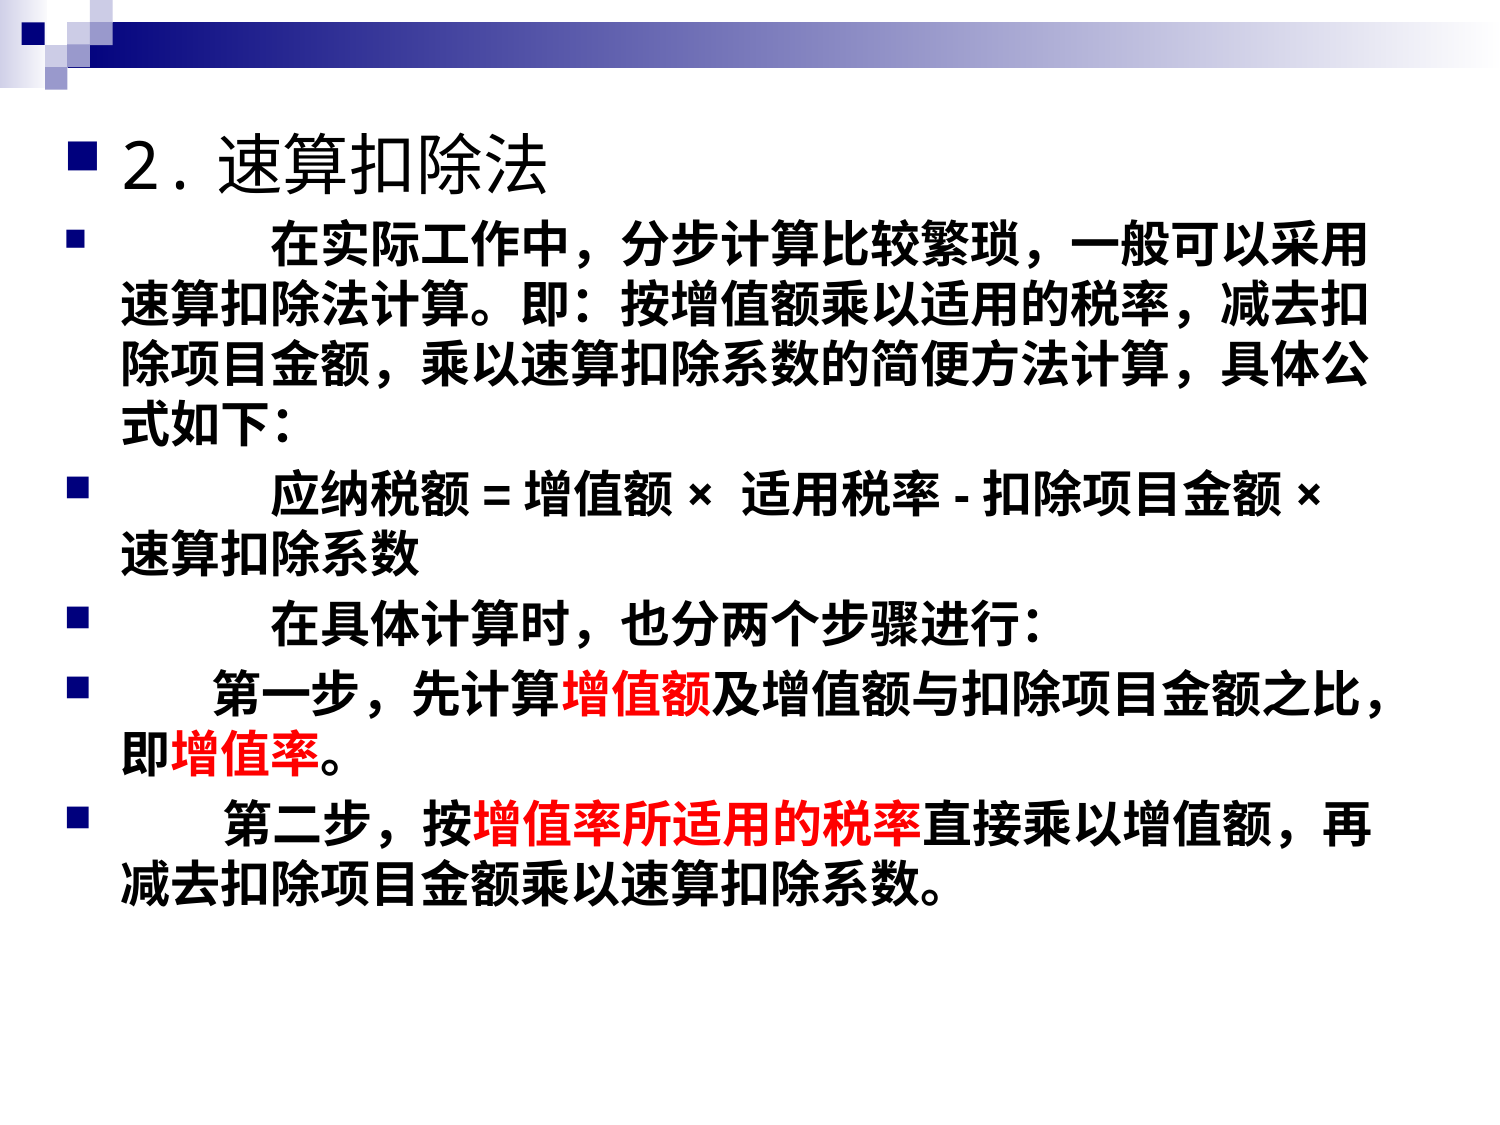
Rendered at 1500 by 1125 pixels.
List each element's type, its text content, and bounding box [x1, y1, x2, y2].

text_box 第二节 土地增值税应纳税额的计算 [199, 54, 1338, 140]
list 2.速算扣除法 在实际工作中，分步计算比较繁琐，一般可以采用速算扣除法计算。即：按增值额乘以适用的税率，减去扣除项目金额，乘以速算扣除系数的简便方法计算，具体公式如下： 应纳税额=增值额× 适用税率-扣除项目金额× 速算扣除系数 在具体计算时，也分两个步骤进行： 第一步，先计算增值额及增值额与扣除项目金额之比，即增值率。 第二步，按增值率所适用的税率直接乘以增值额，再减去扣除项目金额乘以速算扣除系数。 [48, 115, 1400, 754]
